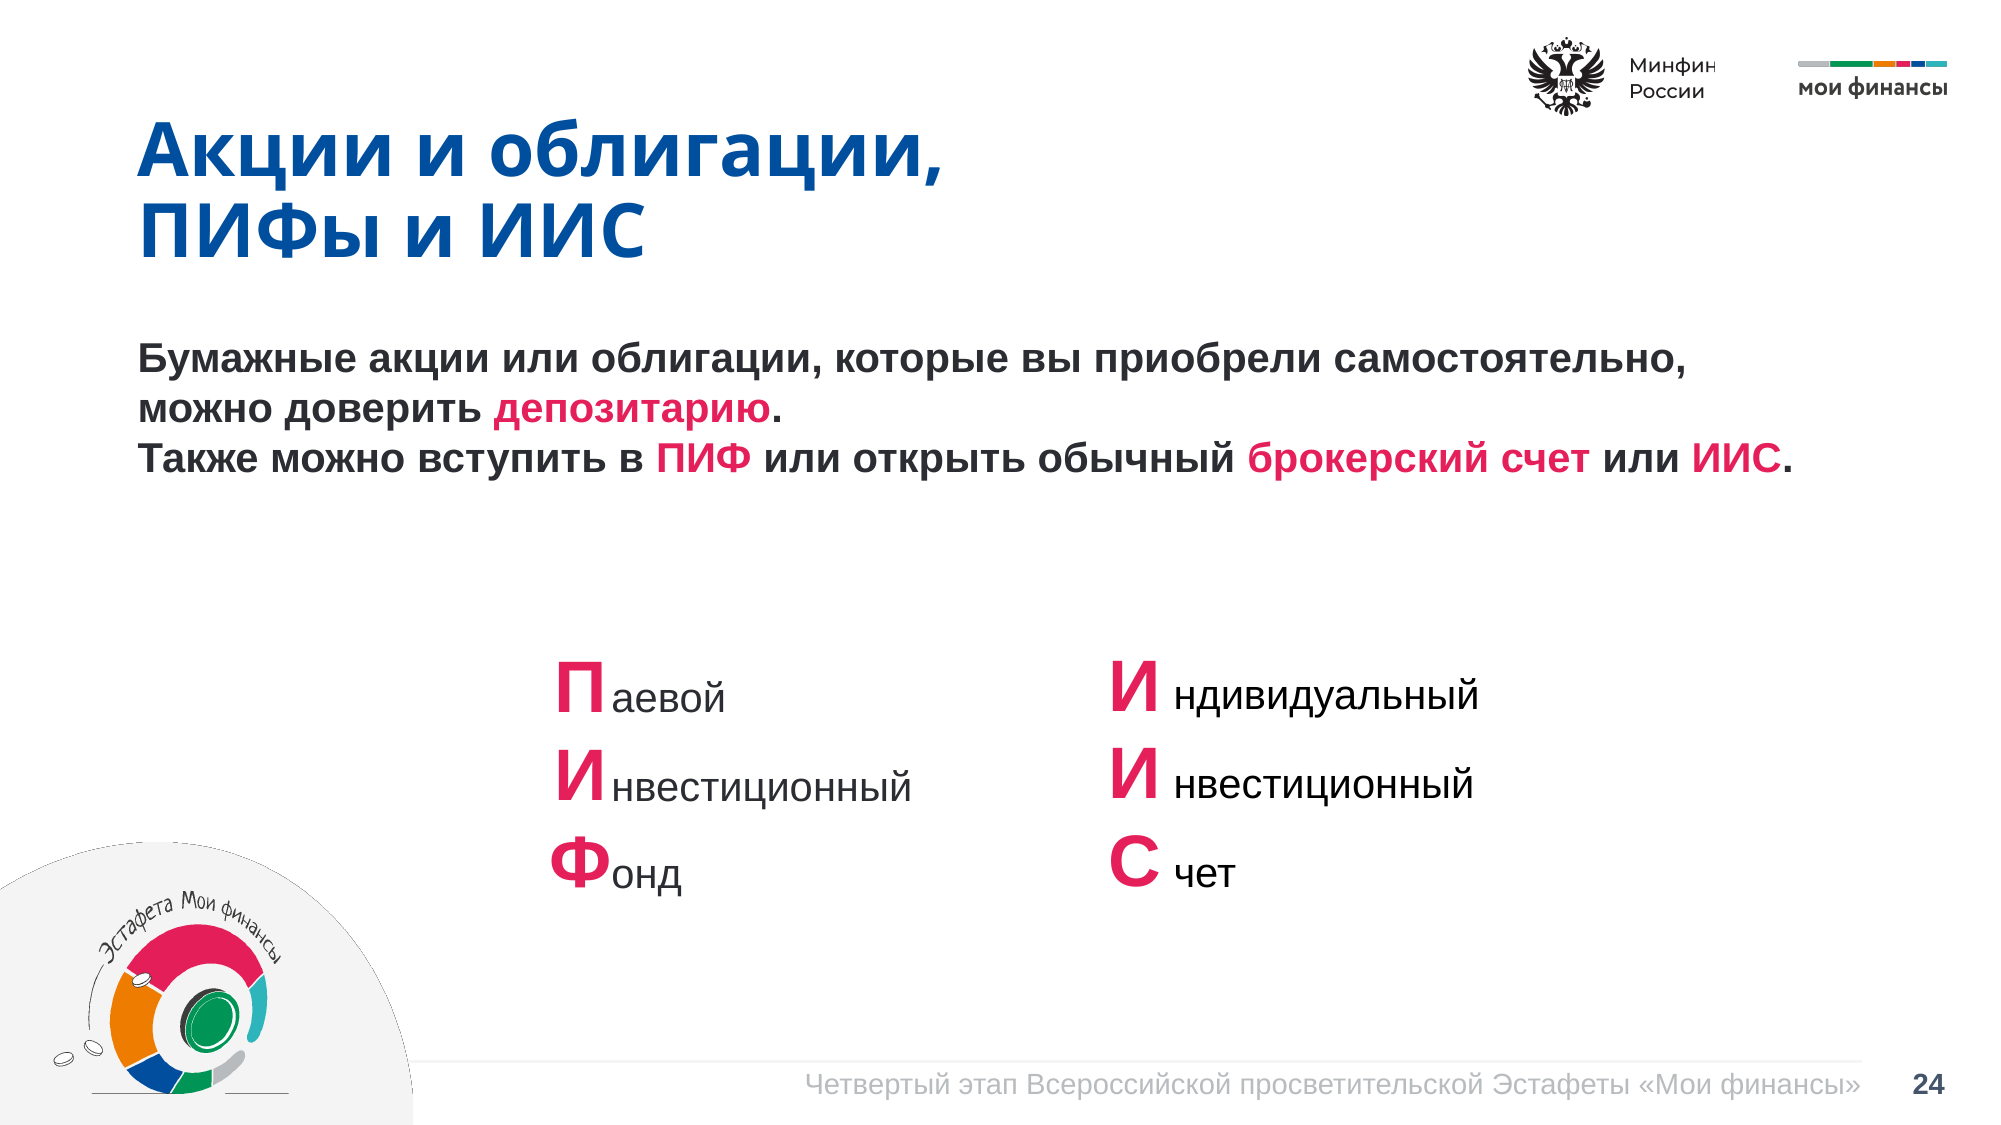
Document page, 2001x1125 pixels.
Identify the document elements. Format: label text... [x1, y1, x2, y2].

text_box ндивидуальный [1179, 667, 1511, 718]
text_box нвестиционный [611, 759, 999, 810]
text_box нвестиционный [1173, 756, 1511, 807]
text_box 24 [1862, 1065, 1945, 1125]
text_box аевой [611, 670, 999, 721]
picture [1528, 37, 1715, 116]
text_box И И С [1091, 638, 1179, 901]
text_box чет [1173, 845, 1511, 896]
picture [0, 842, 414, 1125]
text_box Бумажные акции или облигации, которые вы приобрели самостоятельно, можно доверить депозитарию. Также можно вступить в ПИФ или открыть обычный брокерский счет или ИИС. [137, 331, 1833, 482]
text_box П И Ф [536, 639, 624, 903]
title Акции и облигации, ПИФы и ИИС [137, 111, 1342, 267]
picture [1798, 61, 1947, 99]
text_box онд [611, 846, 999, 897]
